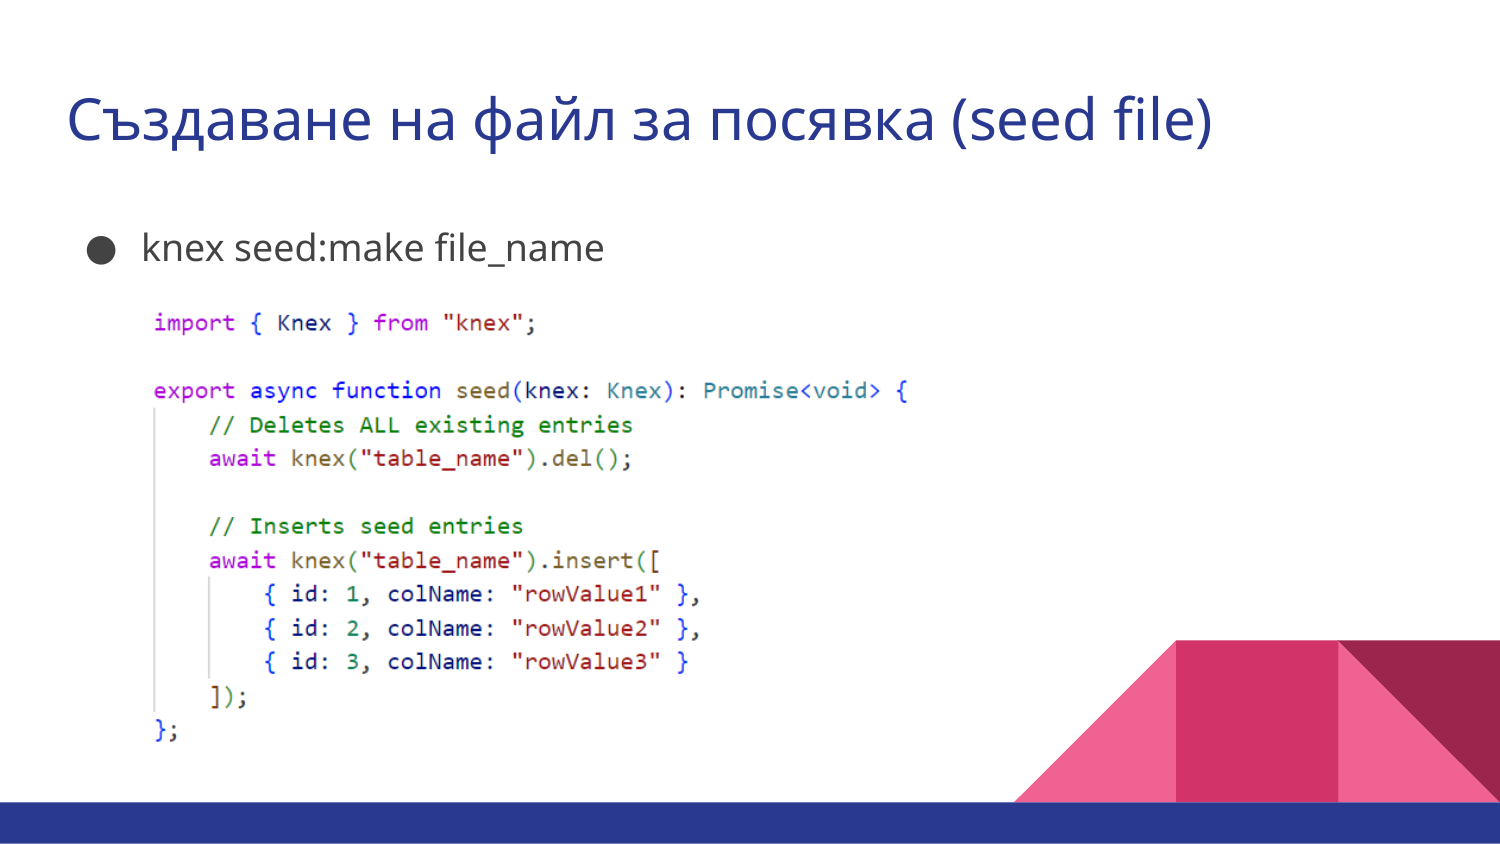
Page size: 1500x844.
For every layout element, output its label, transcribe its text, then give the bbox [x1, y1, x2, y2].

list knex seed:make file_name [51, 201, 1449, 750]
picture [132, 302, 954, 763]
title Създаване на файл за посявка (seed file) [51, 67, 1449, 167]
